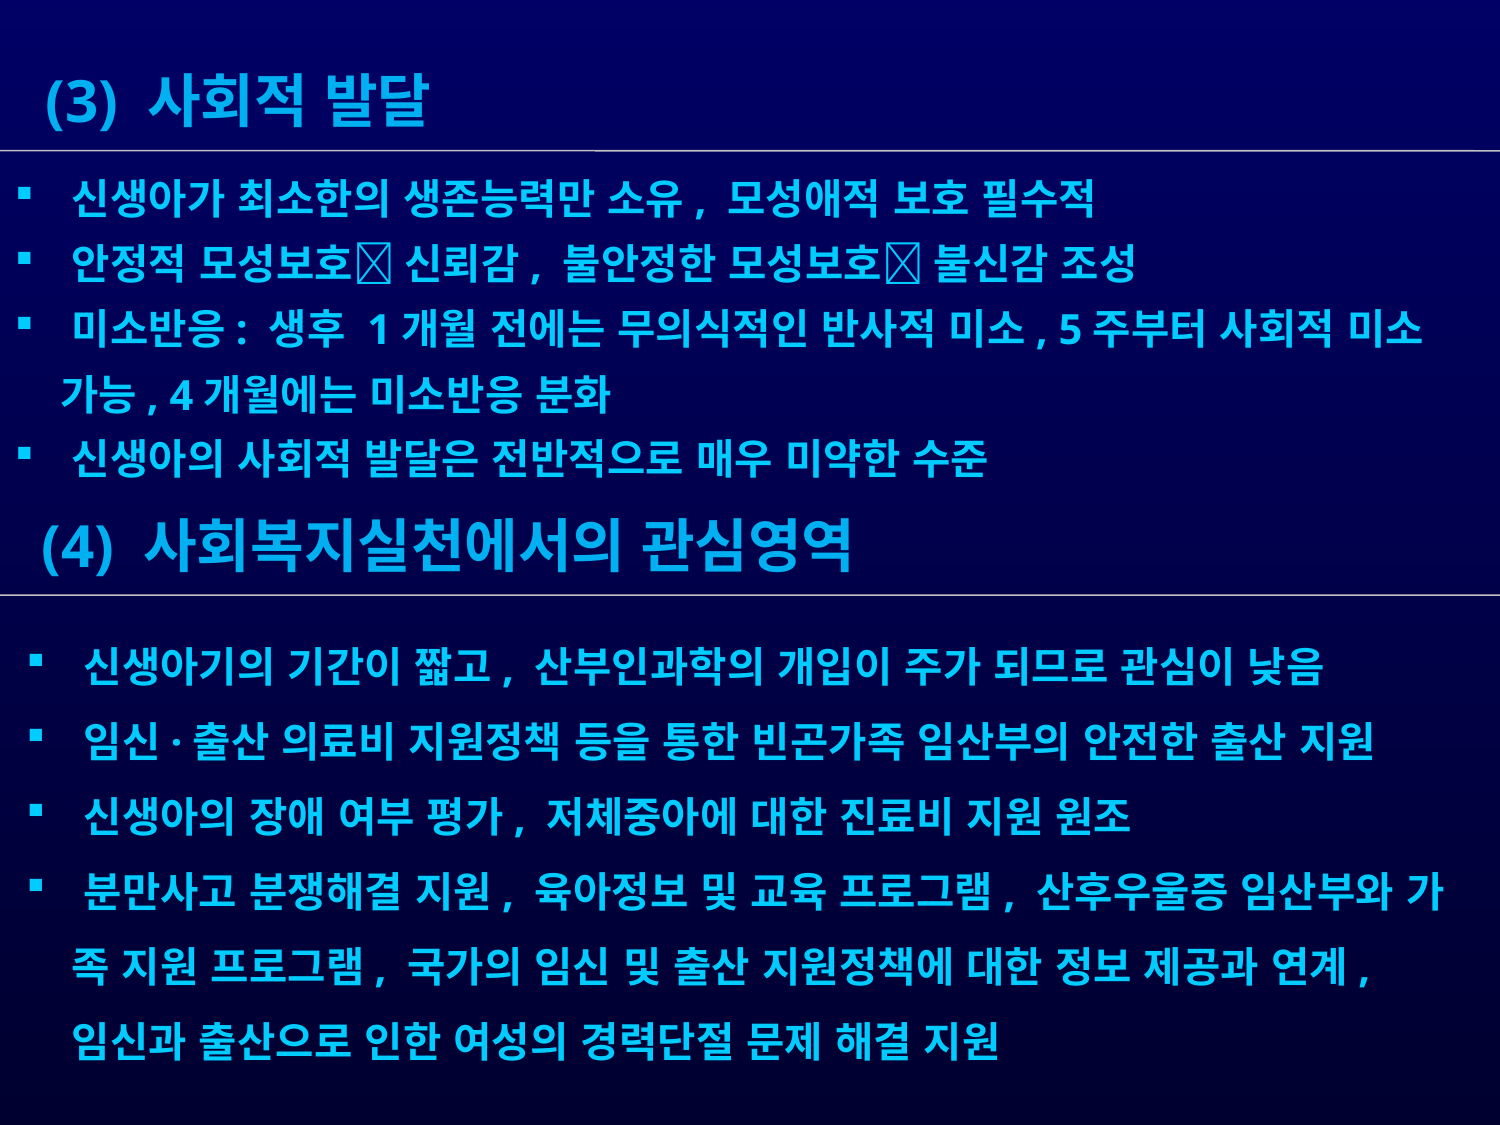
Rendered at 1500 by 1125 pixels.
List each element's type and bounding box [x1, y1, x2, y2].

text_box [0, 56, 1500, 1079]
